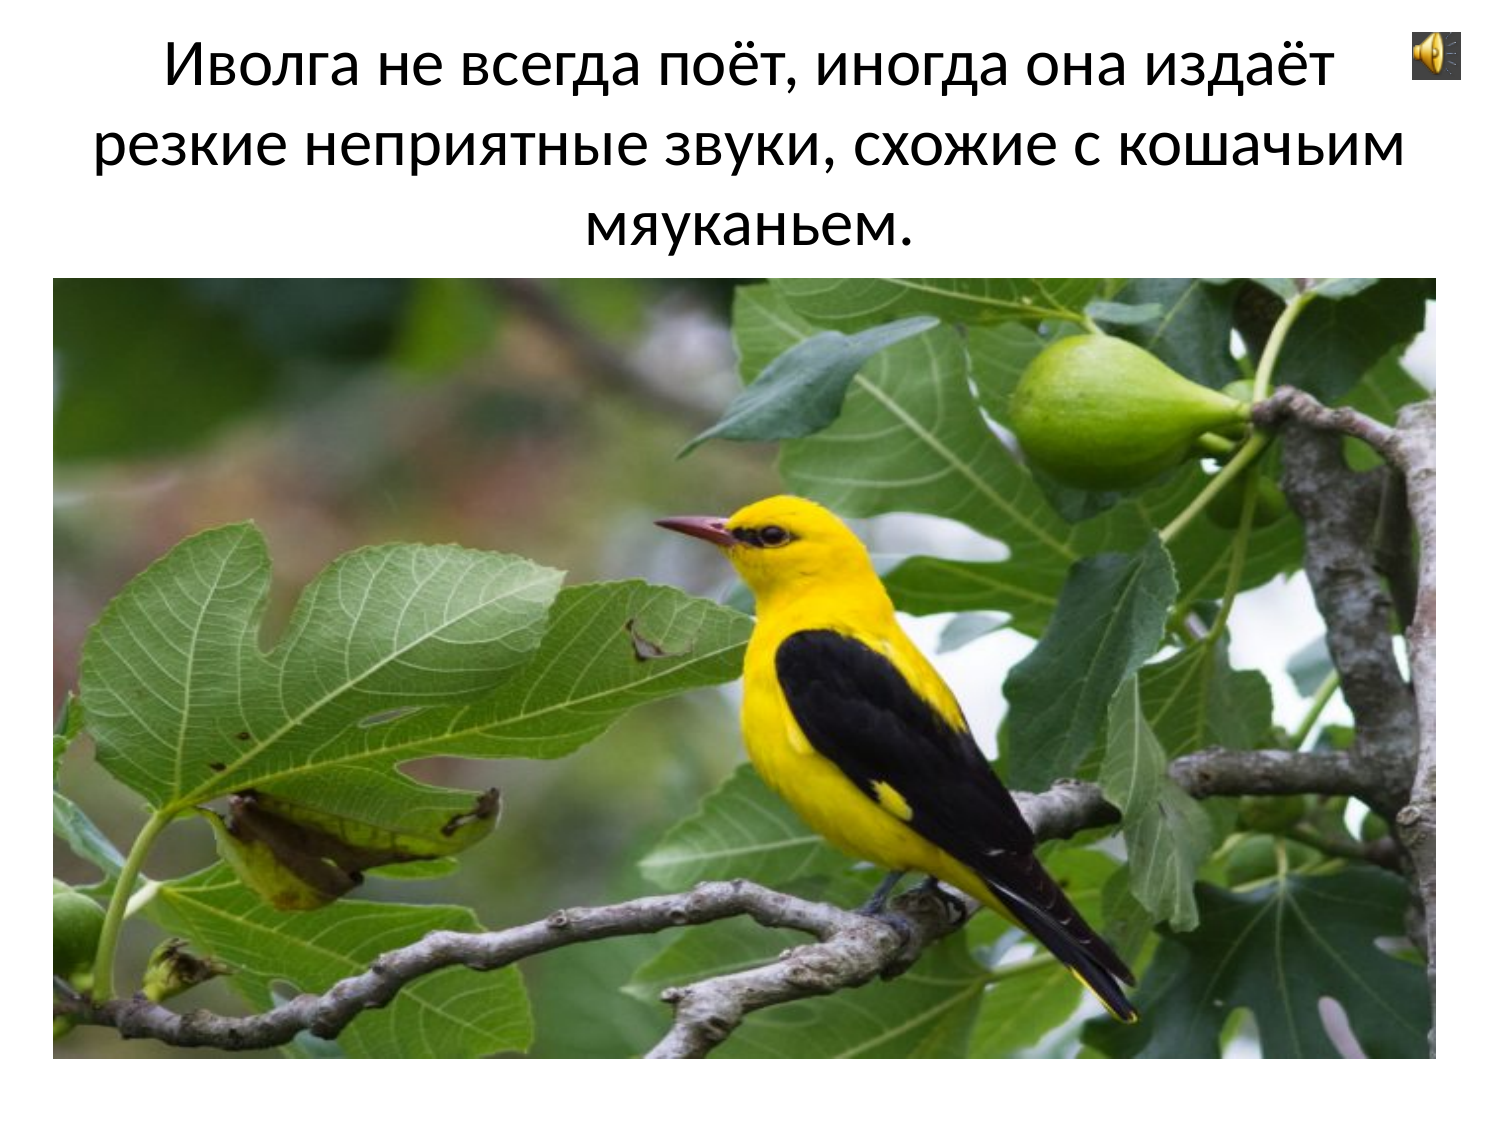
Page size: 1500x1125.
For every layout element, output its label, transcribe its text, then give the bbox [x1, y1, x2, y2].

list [1411, 30, 1462, 82]
title Иволга не всегда поёт, иногда она издаёт резкие неприятные звуки, схожие с кошачьим мяуканьем. [75, 45, 1425, 233]
picture [52, 278, 1436, 1059]
